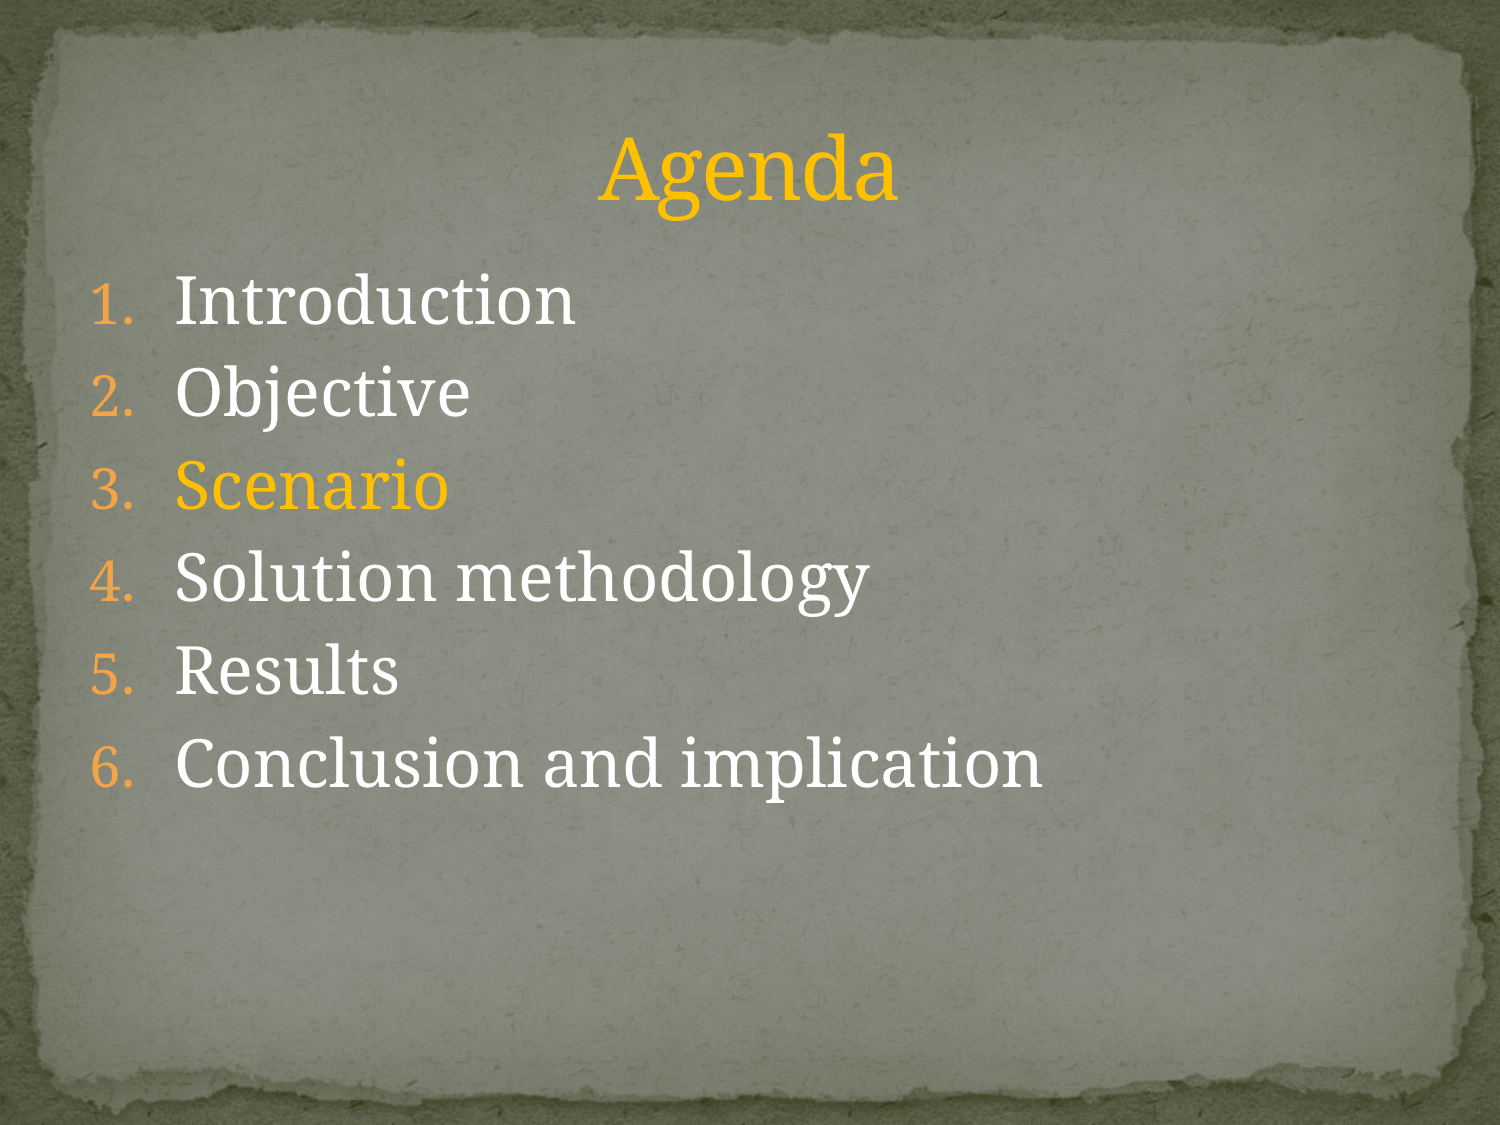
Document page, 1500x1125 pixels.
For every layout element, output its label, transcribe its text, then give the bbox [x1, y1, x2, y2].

title Agenda [74, 24, 1425, 225]
list Introduction Objective Scenario Solution methodology Results Conclusion and implication [75, 249, 1425, 1000]
